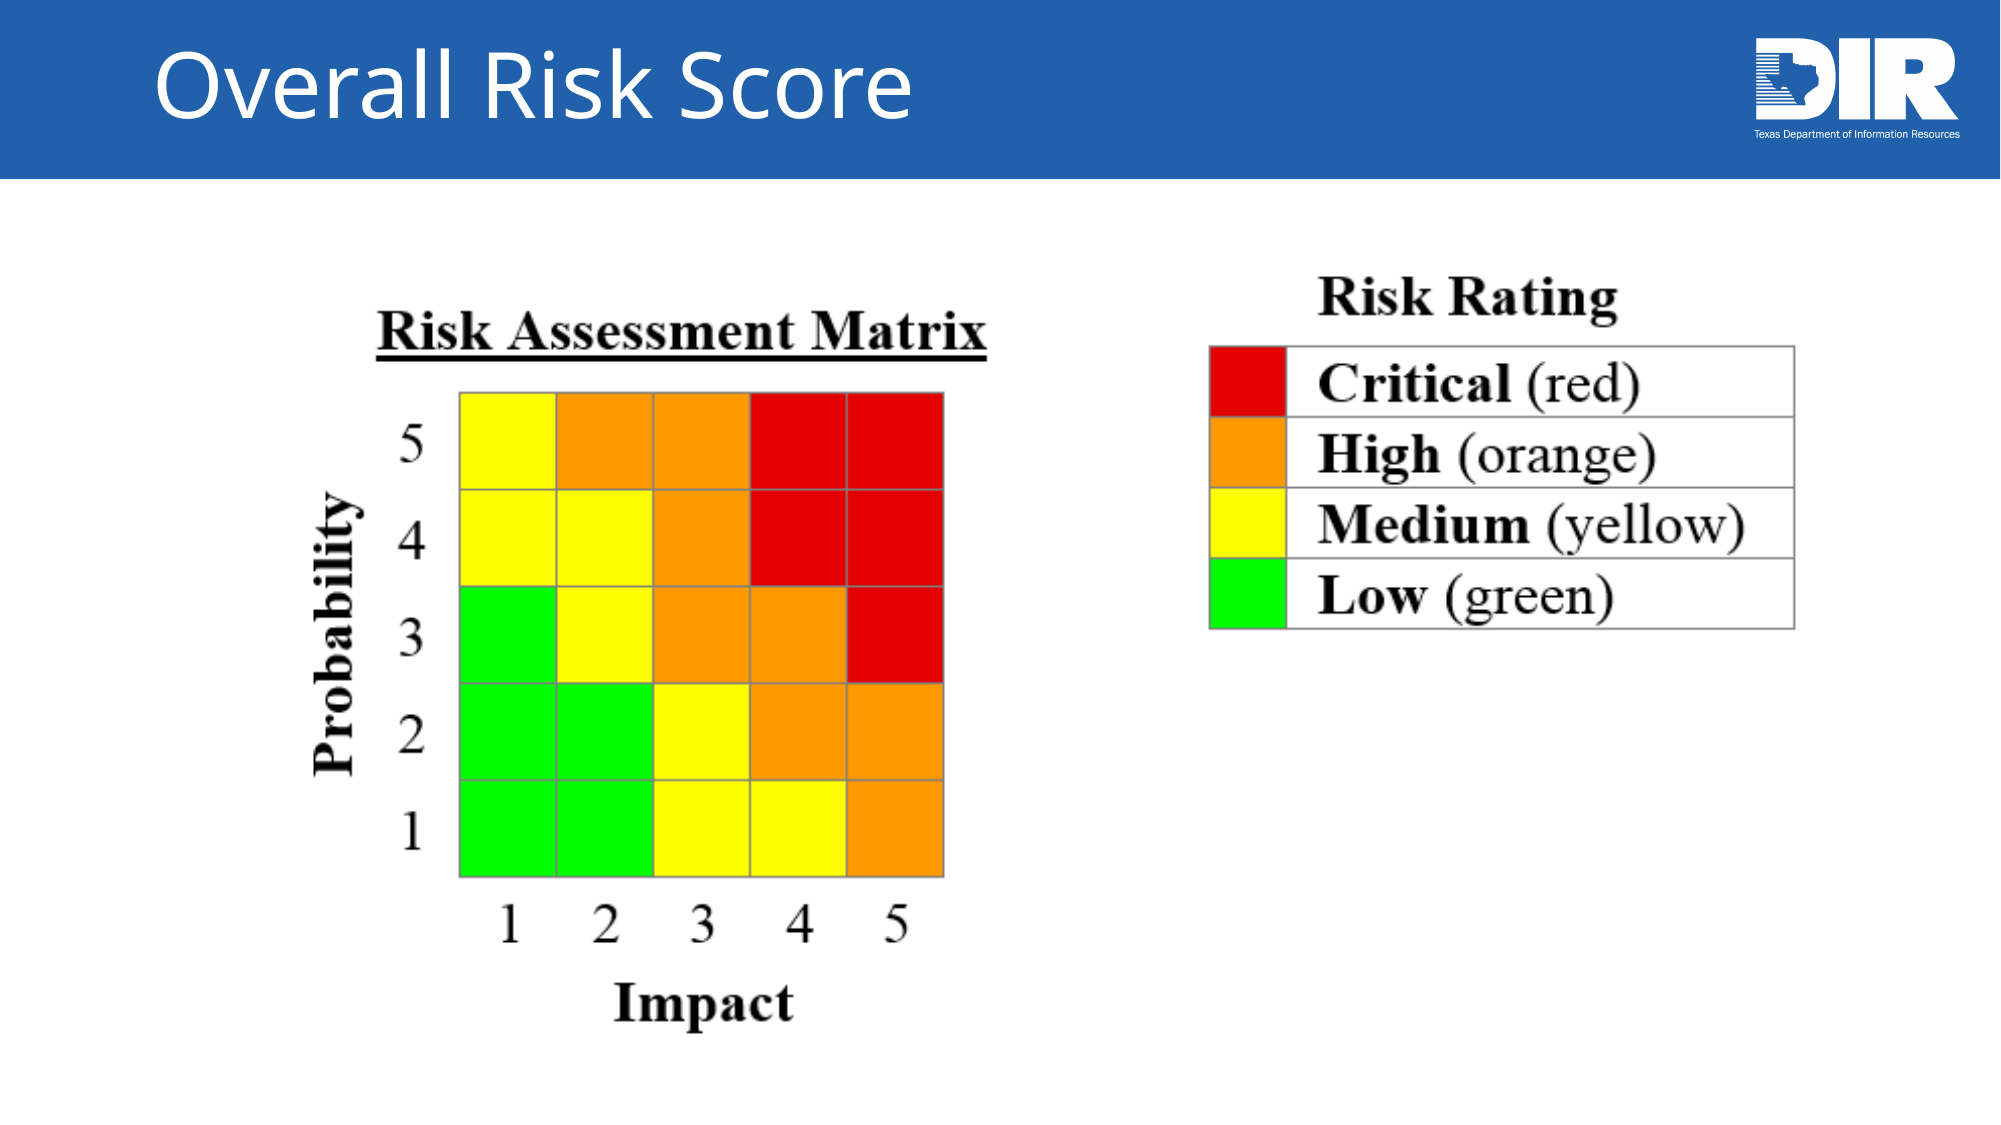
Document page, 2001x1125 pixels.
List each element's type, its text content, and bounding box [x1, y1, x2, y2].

picture [0, 0, 2001, 1125]
title Overall Risk Score [137, 0, 1863, 179]
